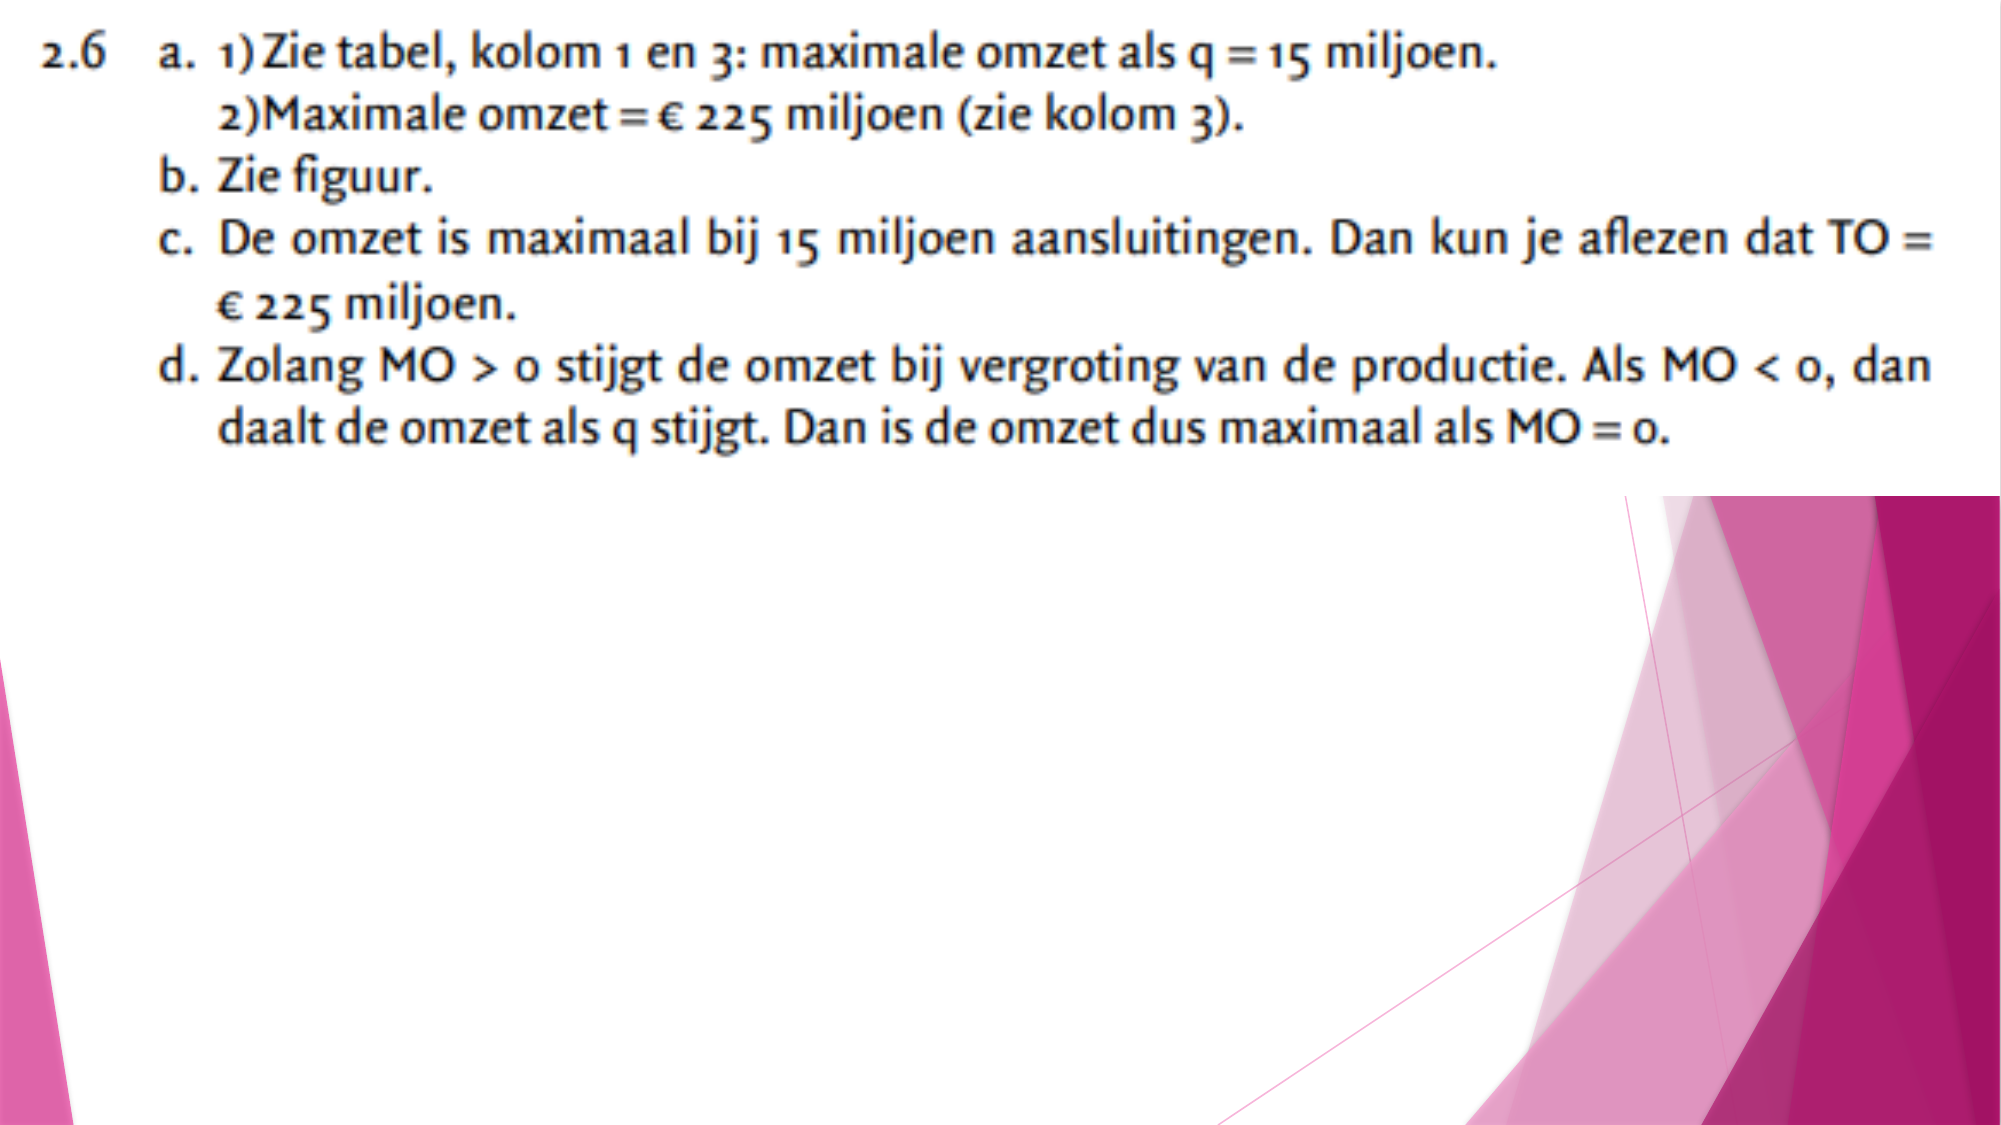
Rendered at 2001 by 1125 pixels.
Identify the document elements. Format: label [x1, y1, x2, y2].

picture [0, 0, 2000, 496]
